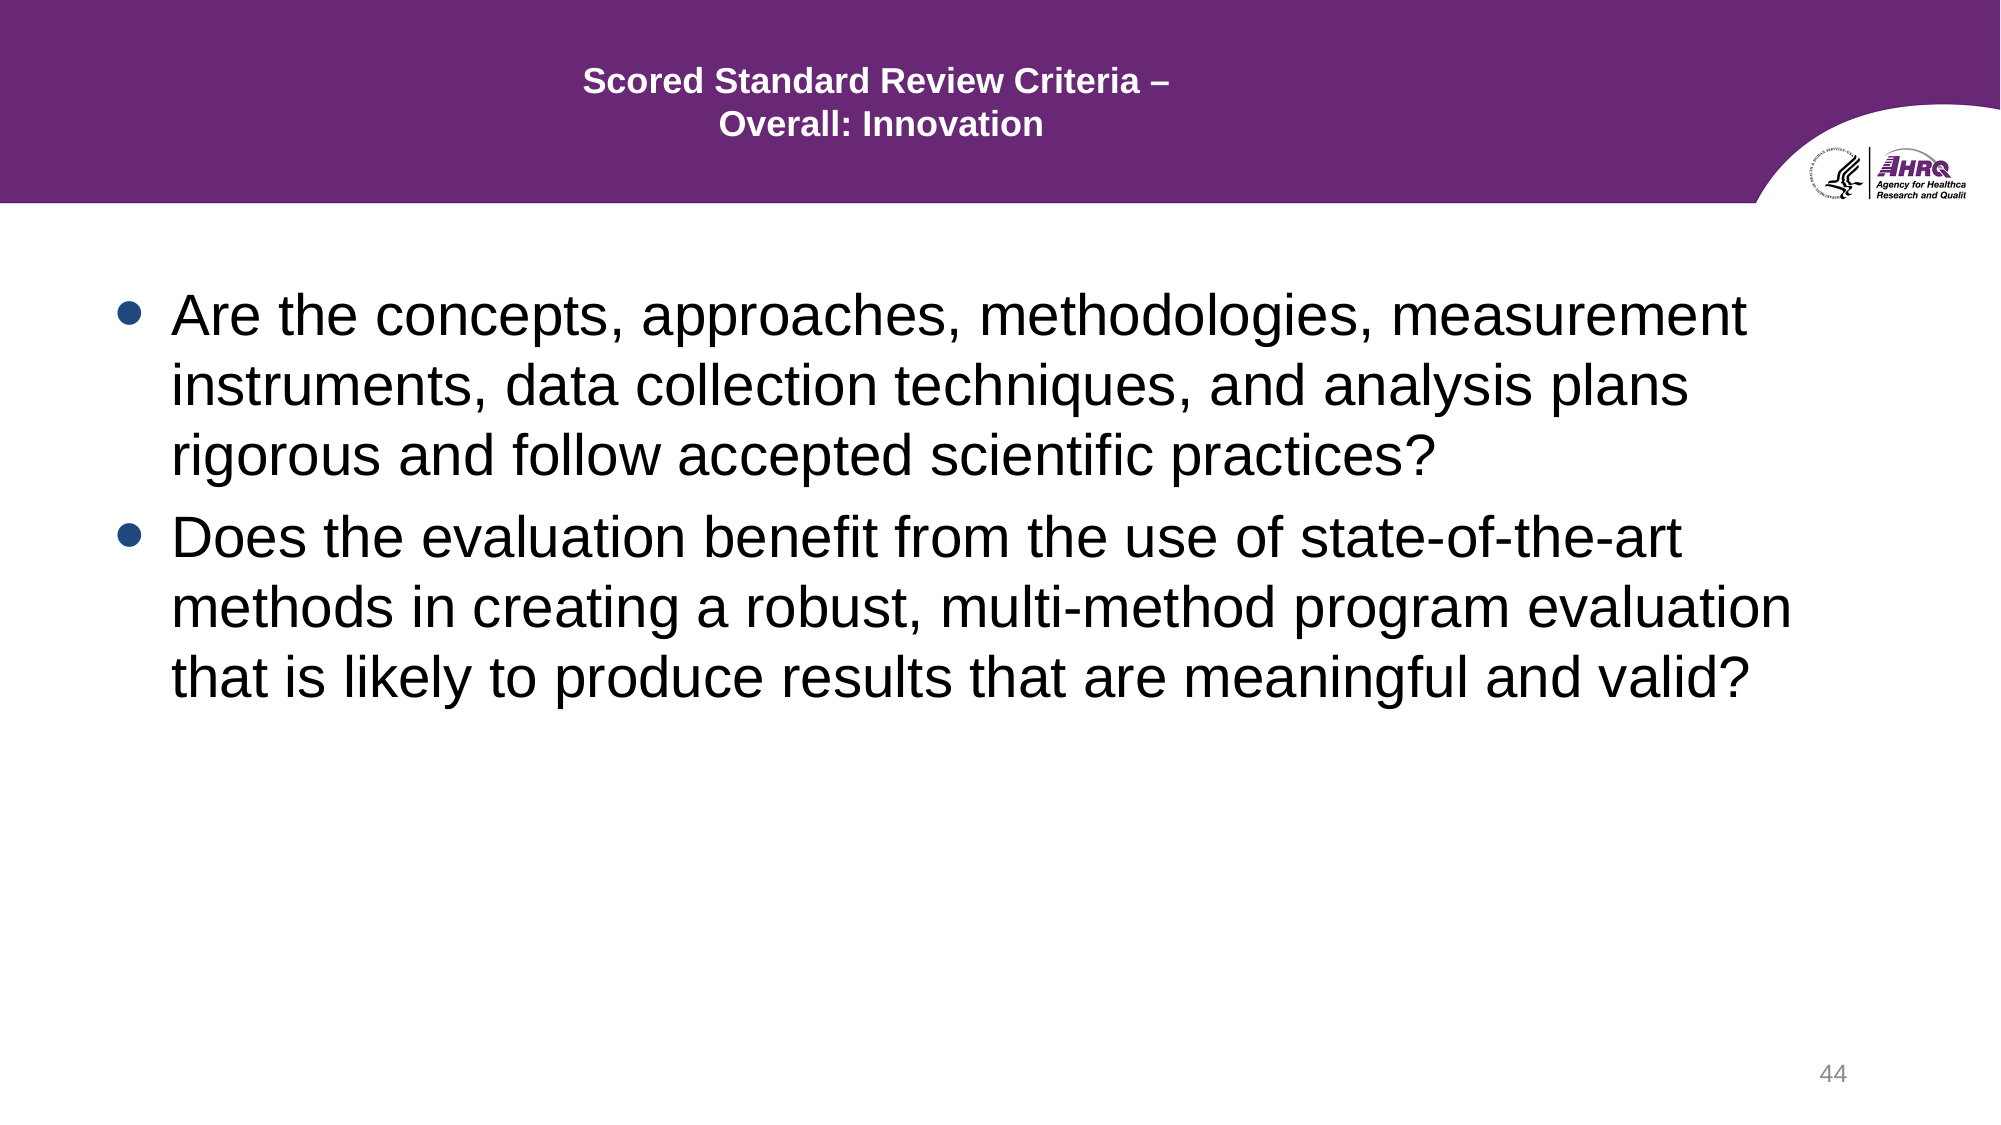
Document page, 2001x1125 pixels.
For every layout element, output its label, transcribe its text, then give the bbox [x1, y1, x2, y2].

title Scored Standard Review Criteria – Overall: Innovation [38, 50, 1725, 152]
slide_number 44 [1412, 1042, 1863, 1103]
list Are the concepts, approaches, methodologies, measurement instruments, data collection techniques, and analysis plans rigorous and follow accepted scientific practices? Does the evaluation benefit from the use of state-of-the-art methods in creating a robust, multi-method program evaluation that is likely to produce results that are meaningful and valid? [99, 270, 1900, 1013]
picture [0, 0, 2001, 1125]
